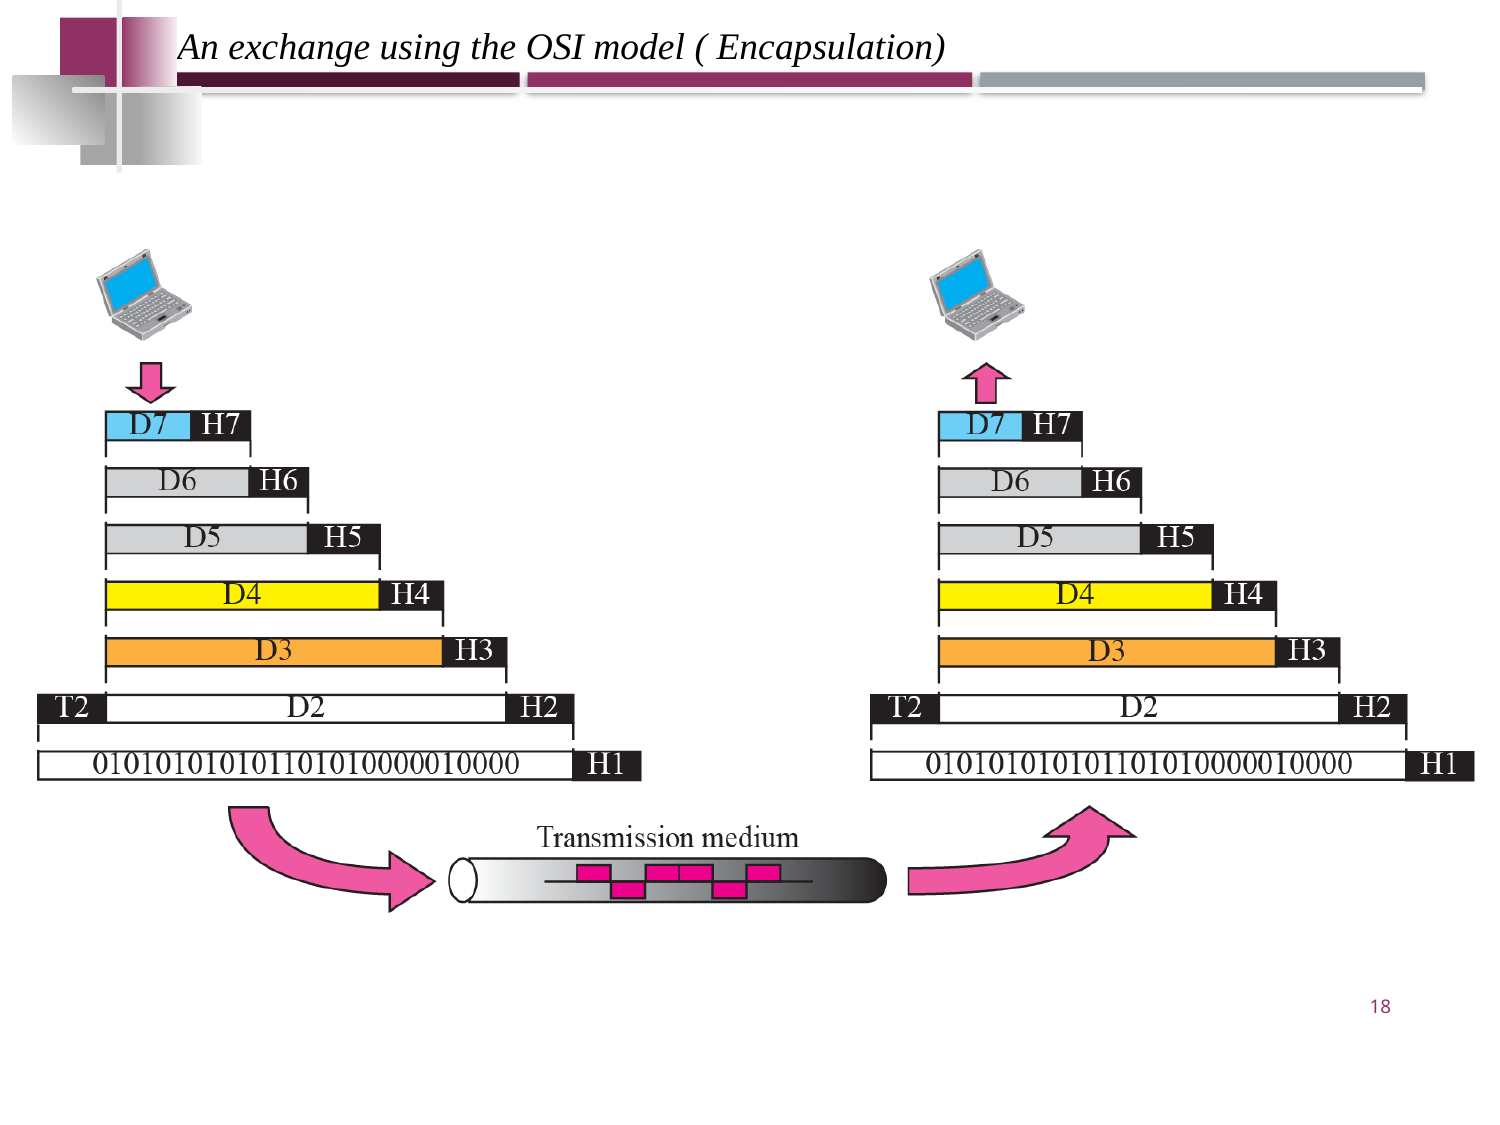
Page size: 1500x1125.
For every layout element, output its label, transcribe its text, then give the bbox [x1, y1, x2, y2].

text_box [80, 93, 116, 165]
text_box [72, 87, 1423, 93]
text_box An exchange using the OSI model ( Encapsulation) [162, 14, 1100, 75]
picture [96, 249, 1026, 341]
text_box [116, 93, 122, 173]
picture [870, 361, 1476, 785]
text_box [12, 75, 105, 145]
text_box [116, 0, 122, 87]
picture [228, 804, 1138, 913]
text_box [60, 17, 116, 86]
text_box [122, 93, 141, 165]
text_box [141, 93, 202, 165]
text_box [122, 17, 177, 86]
picture [36, 361, 643, 785]
slide_number 18 [1279, 977, 1406, 1037]
